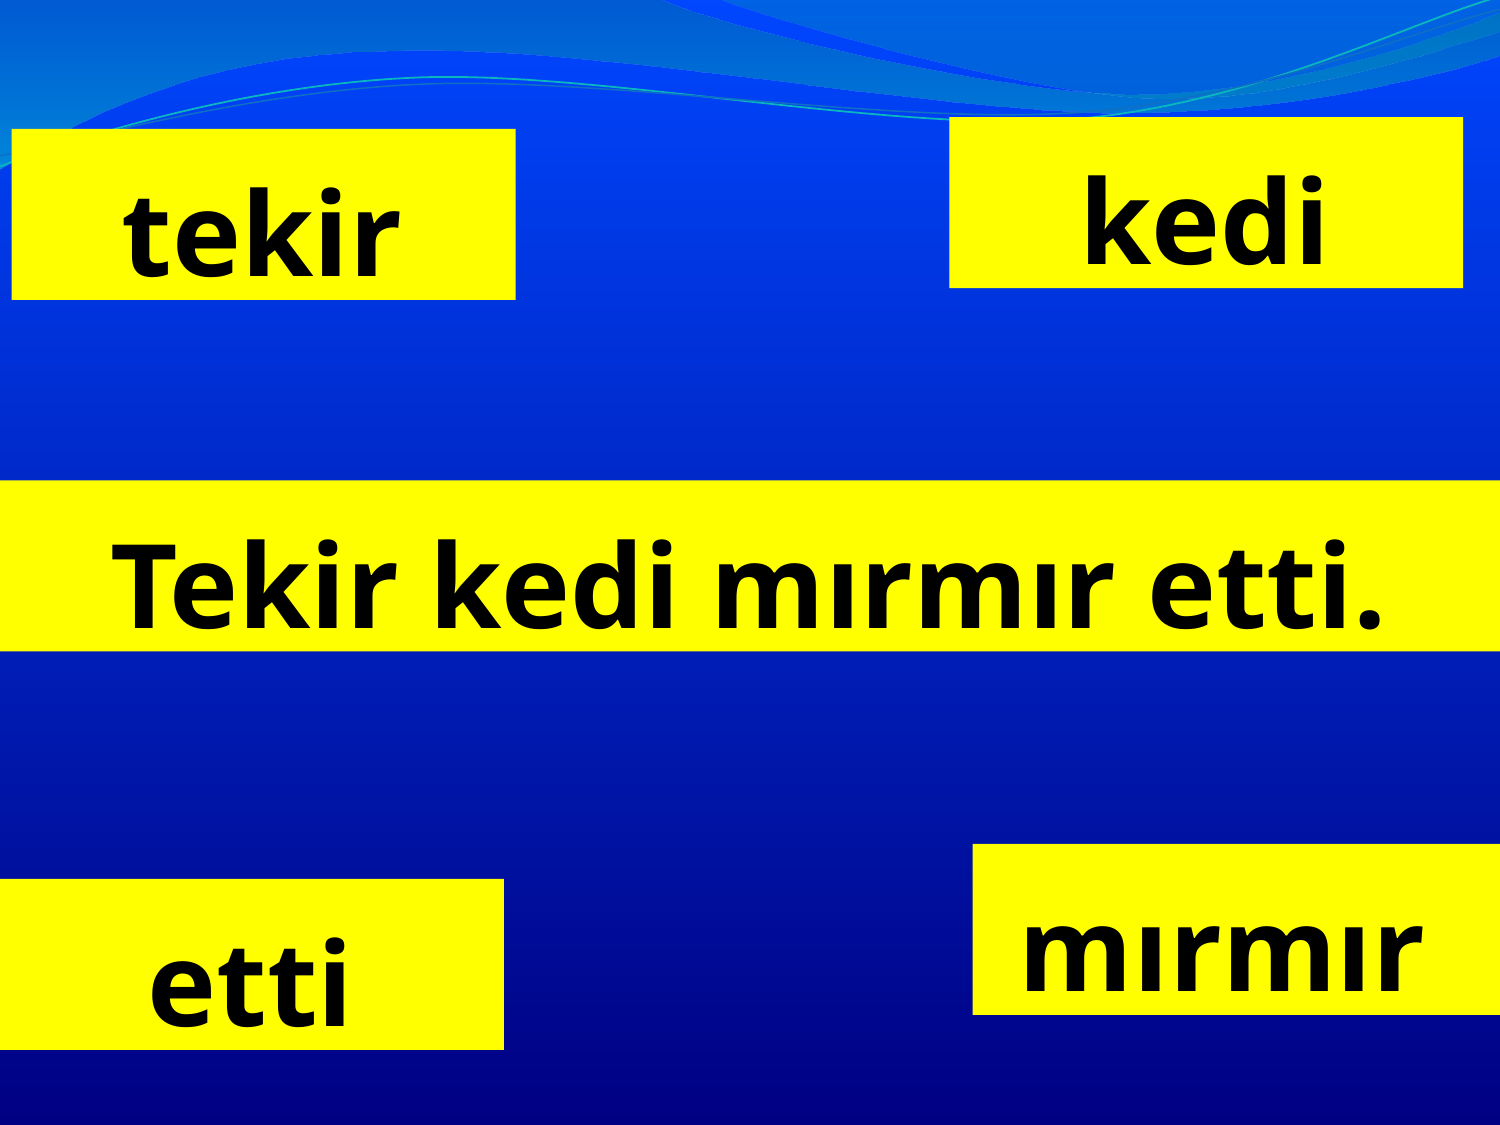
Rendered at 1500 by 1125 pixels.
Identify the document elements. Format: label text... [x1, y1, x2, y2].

text_box kedi [949, 117, 1464, 289]
text_box mırmır [972, 843, 1500, 1015]
text_box Tekir kedi mırmır etti. [0, 480, 1500, 652]
title tekir [11, 128, 516, 301]
text_box etti [0, 878, 504, 1050]
